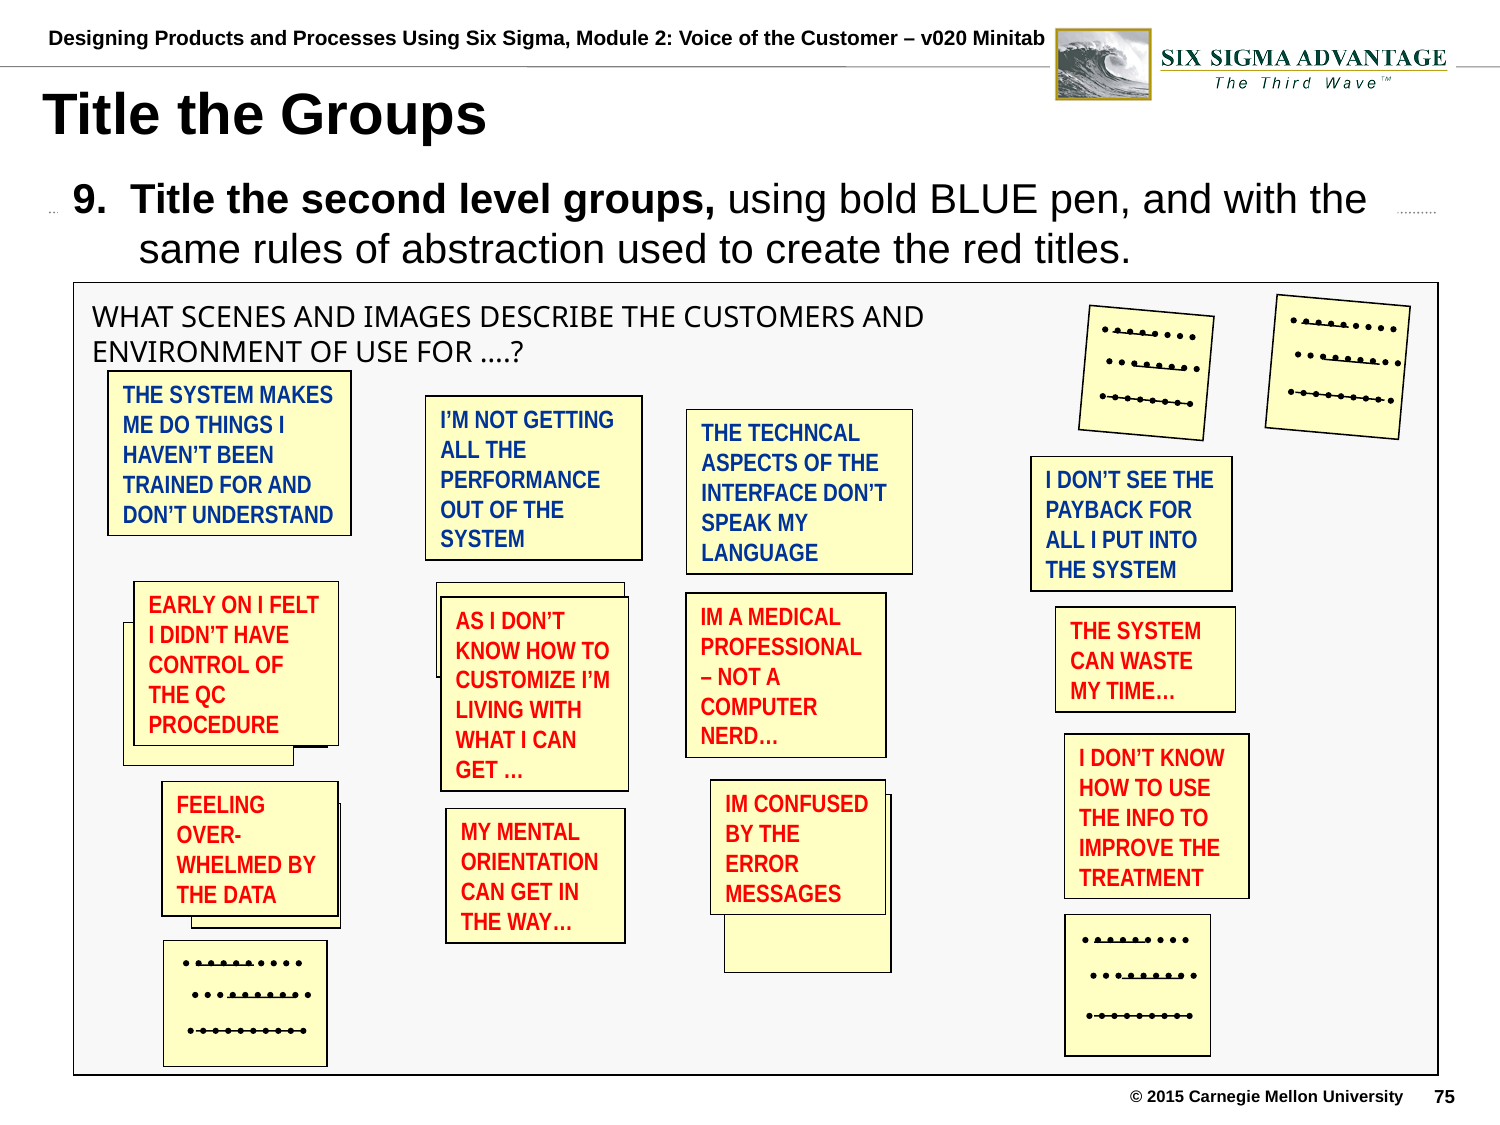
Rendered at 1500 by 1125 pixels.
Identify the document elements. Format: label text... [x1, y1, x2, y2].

text_box I DON’T KNOW HOW TO USE THE INFO TO IMPROVE THE TREATMENT [1064, 733, 1250, 899]
text_box IM A MEDICAL PROFESSIONAL – NOT A COMPUTER NERD… [685, 592, 886, 758]
text_box THE SYSTEM CAN WASTE MY TIME… [1055, 607, 1236, 712]
text_box AS I DON’T KNOW HOW TO CUSTOMIZE I’M LIVING WITH WHAT I CAN GET … [440, 596, 629, 792]
text_box [436, 582, 625, 677]
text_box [191, 803, 341, 929]
text_box [73, 282, 1438, 1076]
text_box FEELING OVER- WHELMED BY THE DATA [161, 781, 338, 916]
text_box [123, 622, 294, 766]
title Title the Groups [42, 89, 1438, 146]
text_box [163, 940, 328, 1067]
picture [1049, 24, 1456, 104]
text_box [1064, 914, 1211, 1057]
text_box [152, 599, 328, 748]
text_box I’M NOT GETTING ALL THE PERFORMANCE OUT OF THE SYSTEM [425, 395, 643, 561]
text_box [1083, 310, 1210, 436]
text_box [1270, 299, 1405, 434]
text_box THE SYSTEM MAKES ME DO THINGS I HAVEN’T BEEN TRAINED FOR AND DON’T UNDERSTAND [108, 376, 351, 536]
text_box [724, 794, 892, 973]
text_box MY MENTAL ORIENTATION CAN GET IN THE WAY… [446, 808, 626, 943]
text_box I DON’T SEE THE PAYBACK FOR ALL I PUT INTO THE SYSTEM [1030, 456, 1232, 591]
text_box THE TECHNCAL ASPECTS OF THE INTERFACE DON’T SPEAK MY LANGUAGE [686, 409, 913, 574]
text_box EARLY ON I FELT I DIDN’T HAVE CONTROL OF THE QC PROCEDURE [133, 581, 339, 746]
text_box IM CONFUSED BY THE ERROR MESSAGES [710, 780, 886, 915]
text_box WHAT SCENES AND IMAGES DESCRIBE THE CUSTOMERS AND ENVIRONMENT OF USE FOR ….? [77, 290, 978, 376]
text_box 9. Title the second level groups, using bold BLUE pen, and with the same rules of abstraction used to create the red titles. [57, 164, 1398, 280]
